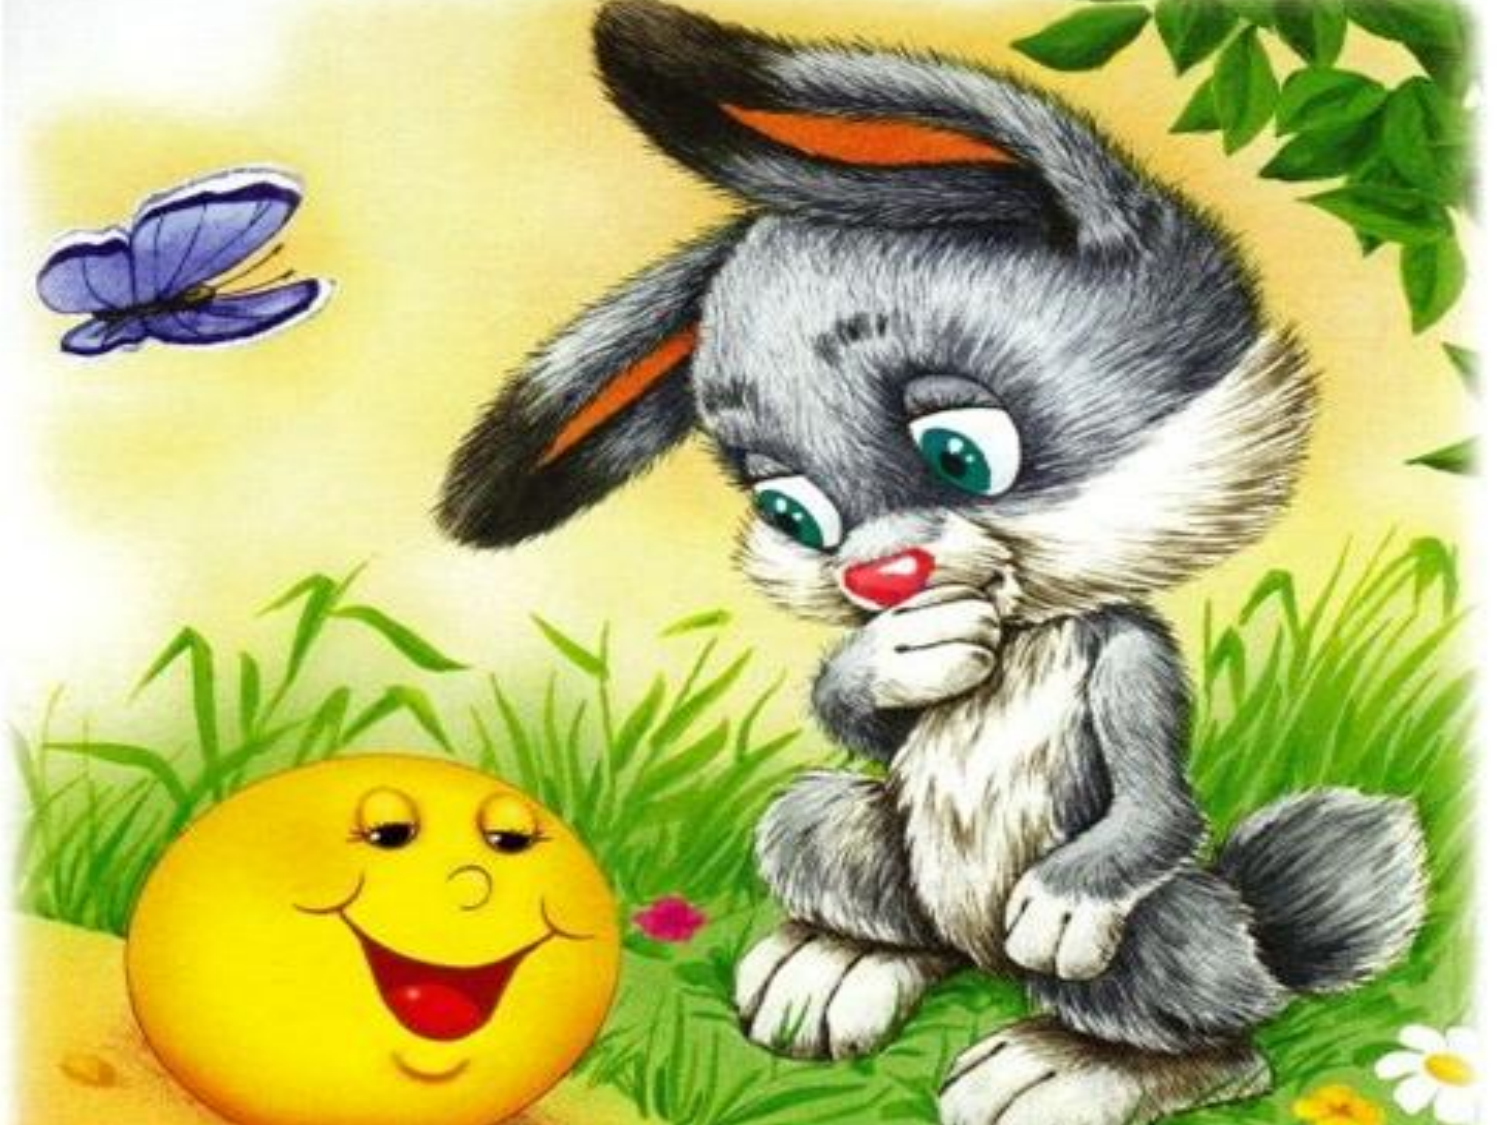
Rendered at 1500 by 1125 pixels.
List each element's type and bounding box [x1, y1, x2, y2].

list [0, 0, 1500, 1125]
